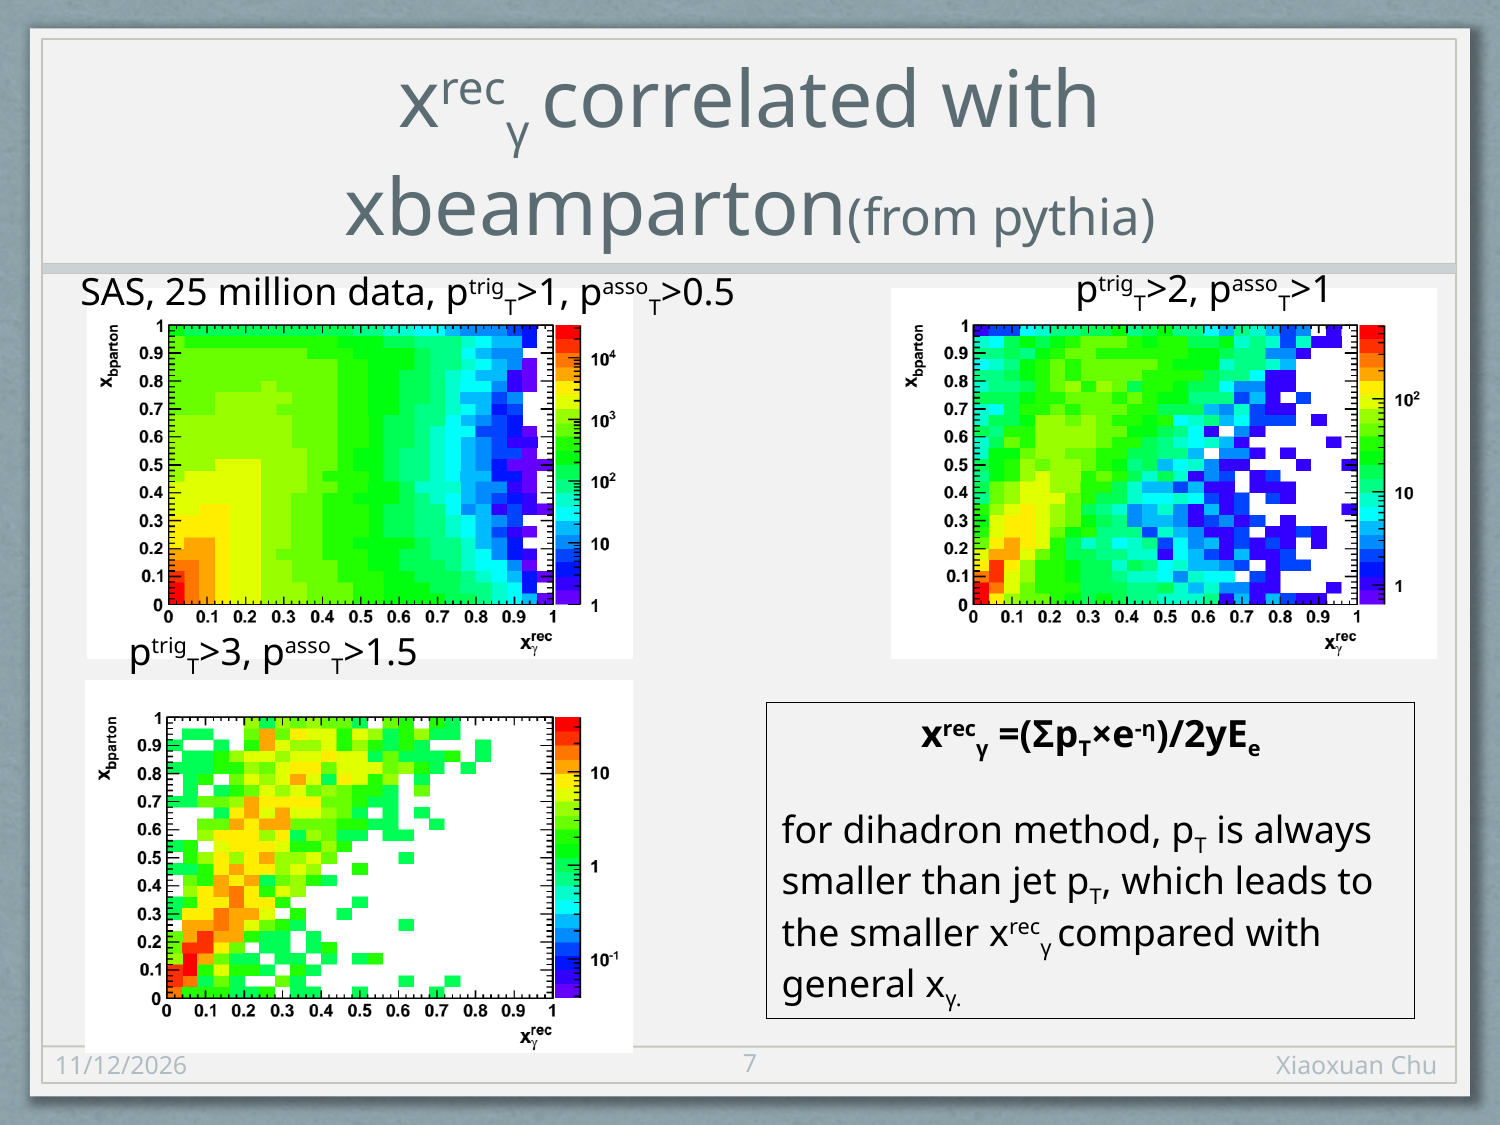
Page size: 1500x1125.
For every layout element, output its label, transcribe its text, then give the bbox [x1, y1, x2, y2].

text_box xrecγ =(ΣpT×e-η)/2yEe for dihadron method, pT is always smaller than jet pT, which leads to the smaller xrecγ compared with general xγ. [766, 702, 1415, 1019]
text_box ptrigT>3, passoT>1.5 [62, 620, 484, 687]
footer Xiaoxuan Chu [977, 1045, 1453, 1088]
text_box ptrigT>2, passoT>1 [993, 257, 1415, 280]
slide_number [39, 1045, 390, 1088]
slide_number 7 [687, 1042, 813, 1088]
title xrecγ correlated with xbeamparton(from pythia) [147, 40, 1353, 260]
picture [86, 287, 634, 659]
text_box SAS, 25 million data, ptrigT>1, passoT>0.5 [28, 260, 788, 327]
picture [890, 287, 1438, 659]
picture [84, 680, 634, 1053]
